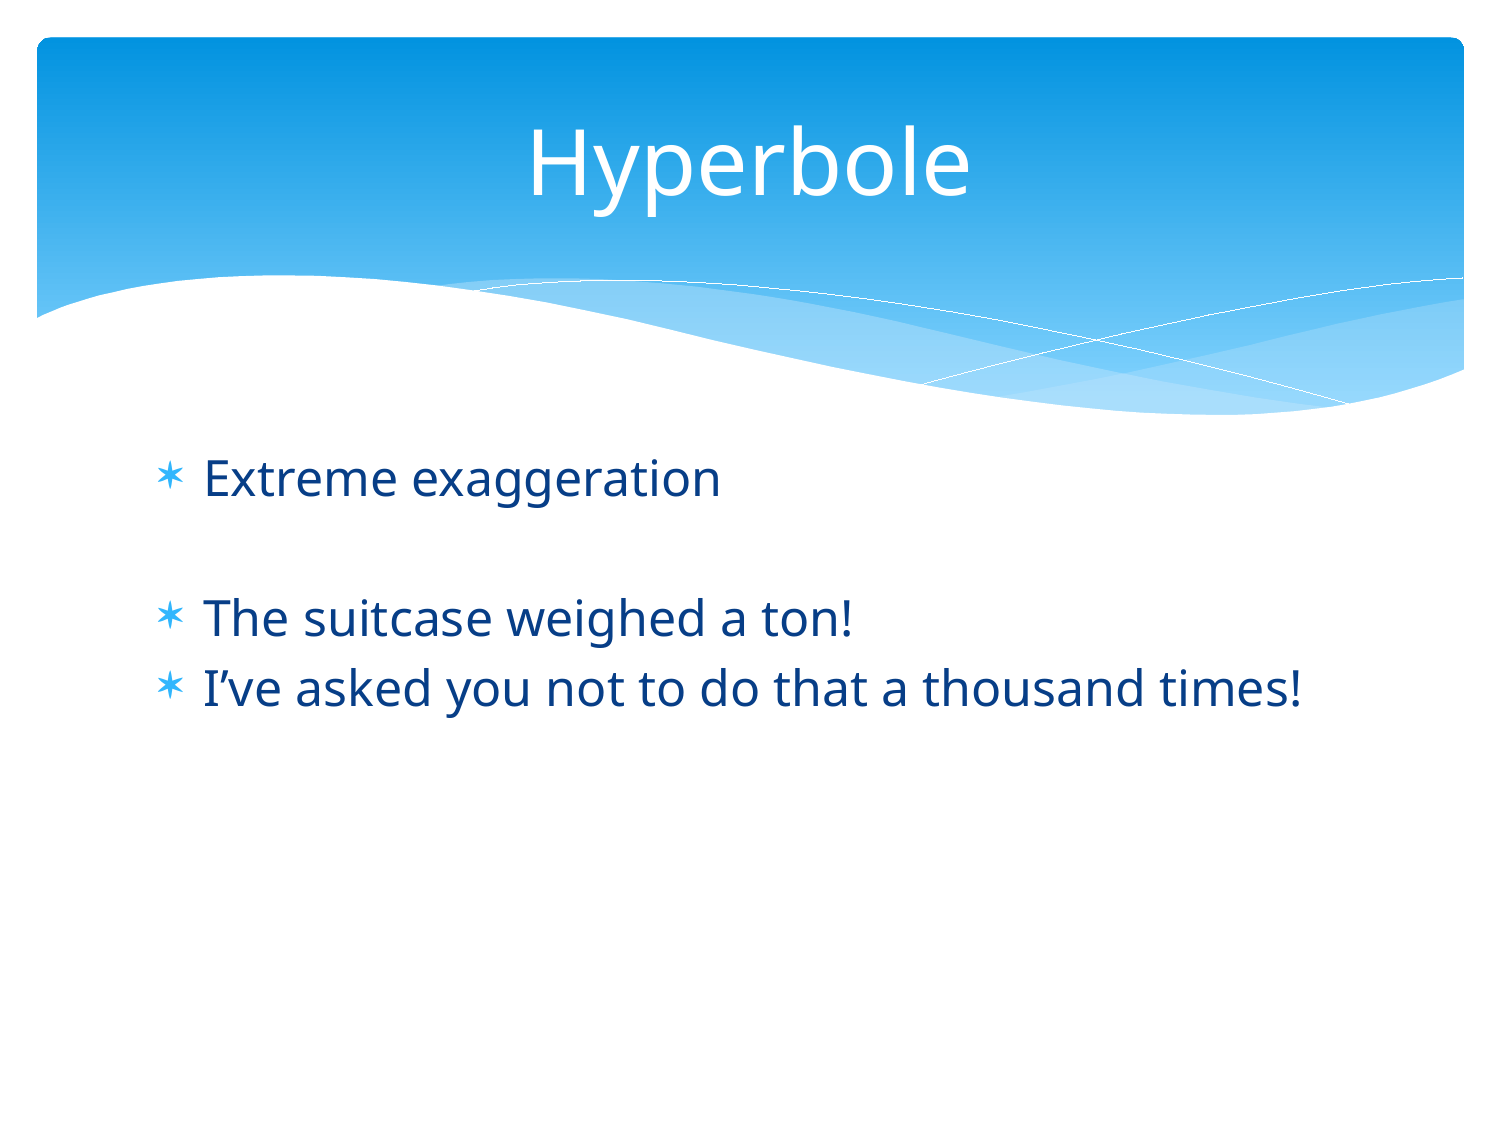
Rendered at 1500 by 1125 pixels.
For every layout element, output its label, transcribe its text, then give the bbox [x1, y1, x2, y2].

title Hyperbole [75, 55, 1425, 261]
list Extreme exaggeration The suitcase weighed a ton! I’ve asked you not to do that a thousand times! [143, 438, 1359, 1005]
